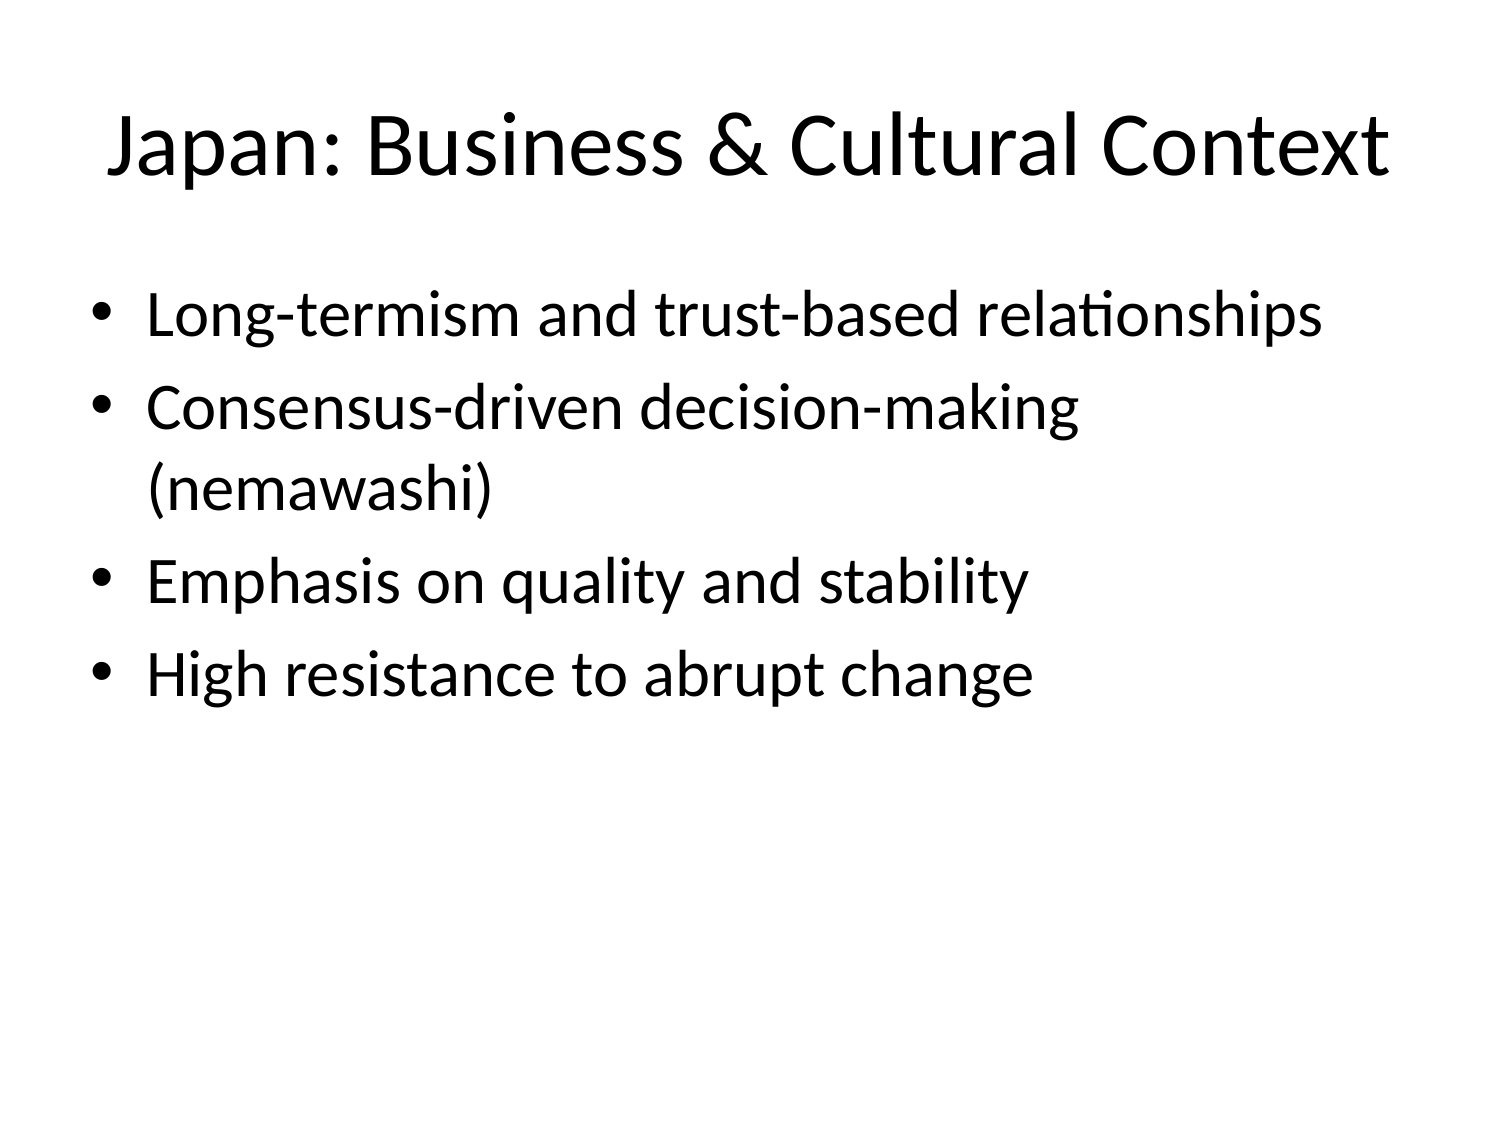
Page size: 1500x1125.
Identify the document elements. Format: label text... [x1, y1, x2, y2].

title Japan: Business & Cultural Context [75, 45, 1425, 233]
list Long-termism and trust-based relationships Consensus-driven decision-making (nemawashi) Emphasis on quality and stability High resistance to abrupt change [75, 262, 1425, 1005]
